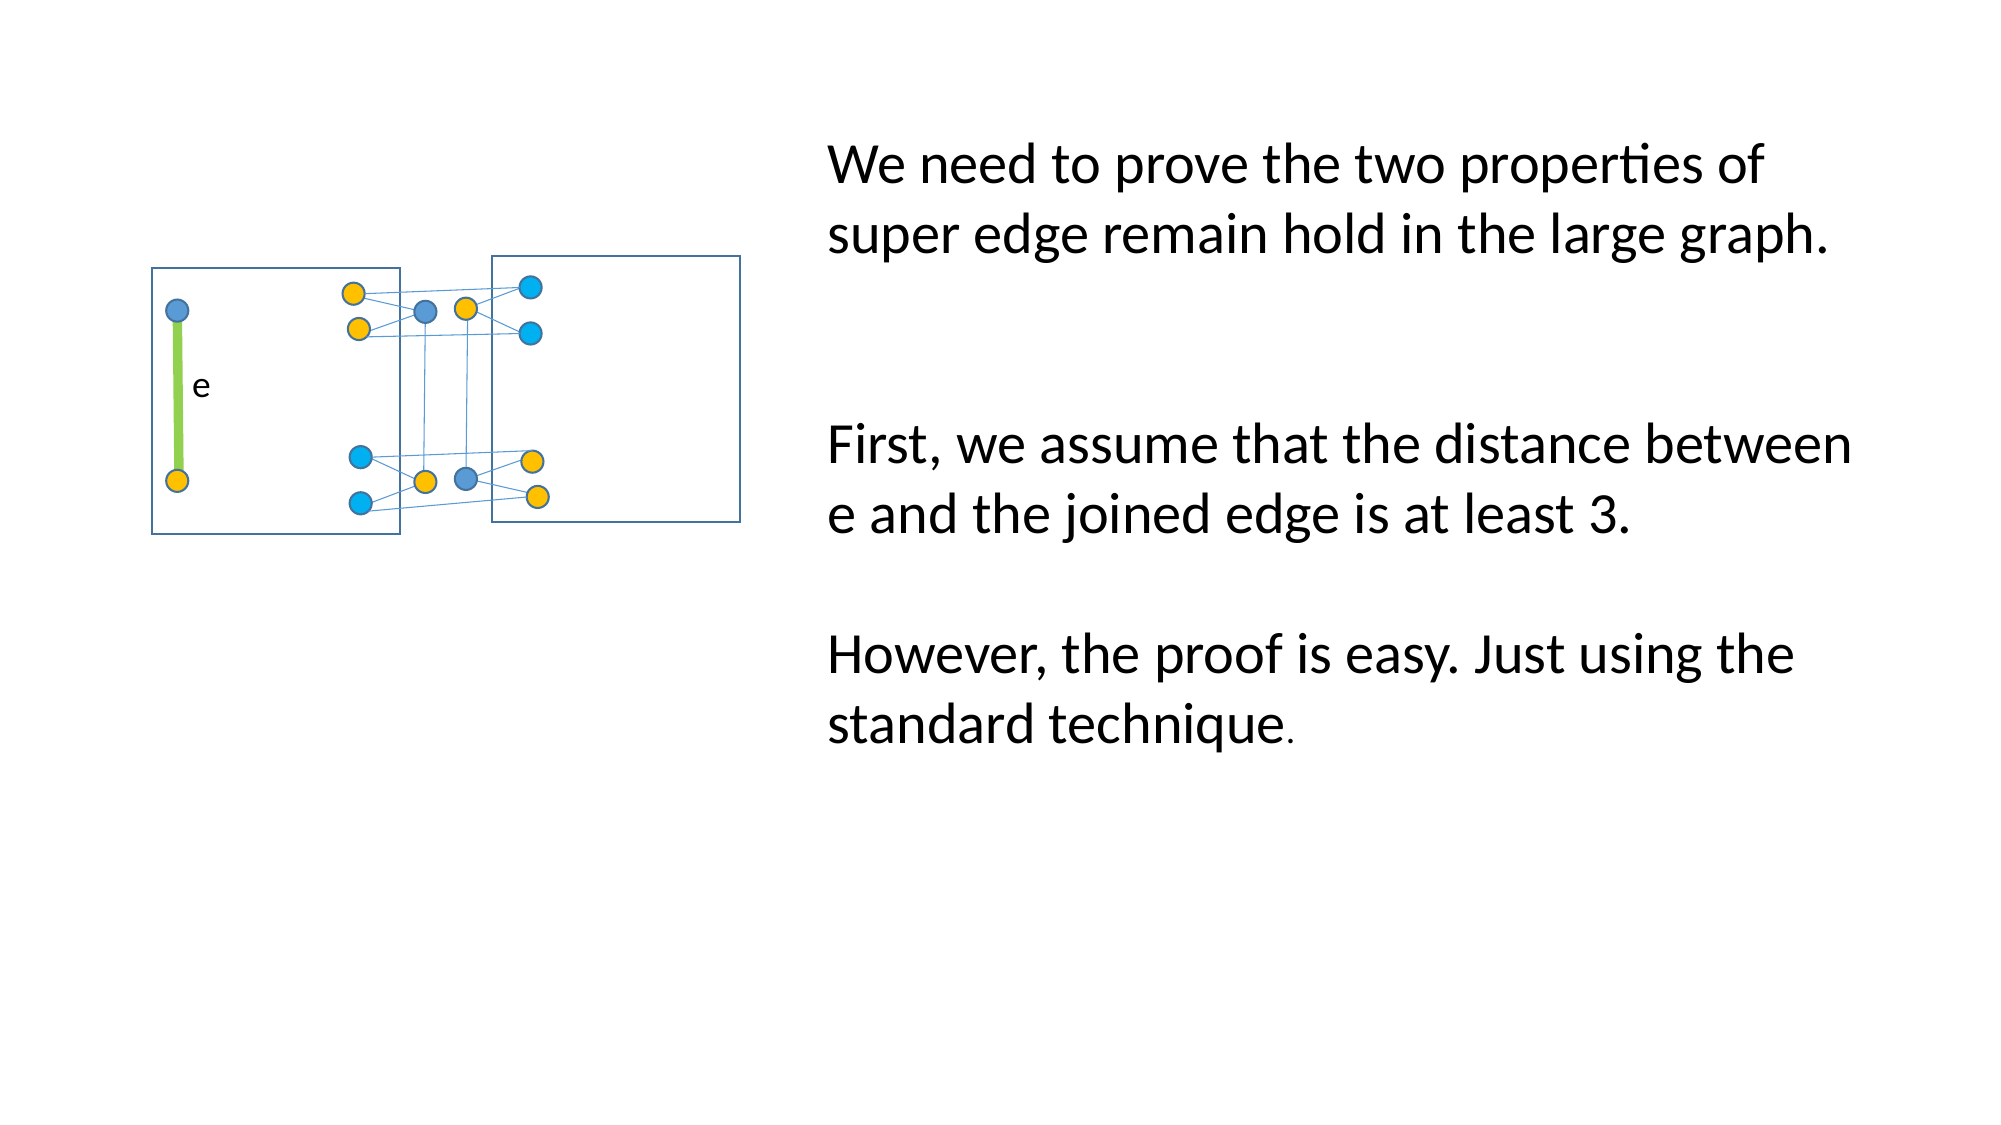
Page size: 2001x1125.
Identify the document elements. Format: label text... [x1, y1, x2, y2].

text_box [151, 256, 740, 535]
text_box We need to prove the two properties of super edge remain hold in the large graph. First, we assume that the distance between e and the joined edge is at least 3. However, the proof is easy. Just using the standard technique. [812, 117, 1873, 763]
